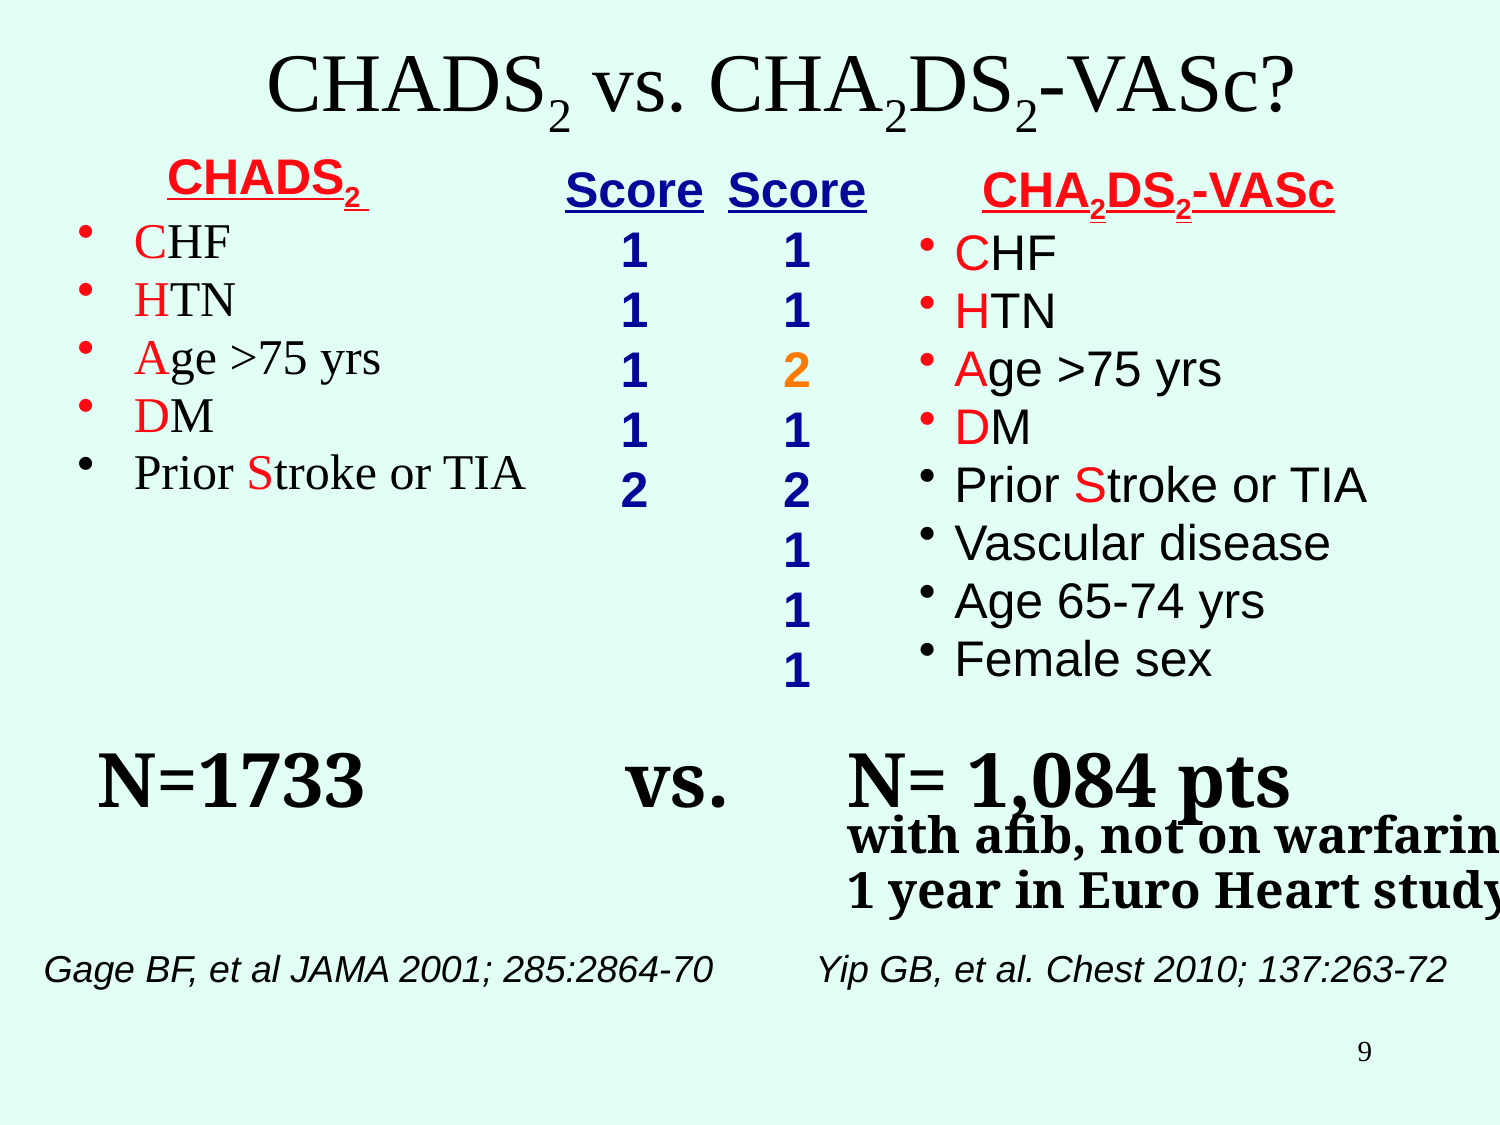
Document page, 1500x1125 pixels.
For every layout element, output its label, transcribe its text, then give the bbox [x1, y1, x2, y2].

title CHADS2 vs. CHA2DS2-VASc? [137, 0, 1425, 163]
text_box Yip GB, et al. Chest 2010; 137:263-72 [800, 937, 1463, 998]
text_box Score 1 1 1 1 2 [550, 149, 712, 525]
text_box CHA2DS2-VASc [967, 149, 1351, 224]
text_box Score 1 1 2 1 2 1 1 1 [712, 149, 882, 705]
text_box CHF HTN Age >75 yrs DM Prior Stroke or TIA Vascular disease Age 65-74 yrs Female sex [904, 224, 1383, 724]
list CHF HTN Age >75 yrs DM Prior Stroke or TIA [62, 212, 613, 563]
slide_number 9 [1074, 1025, 1388, 1100]
text_box N=1733 vs. N= 1,084 pts with afib, not on warfarin 1 year in Euro Heart study [82, 724, 1500, 928]
text_box CHADS2 [152, 137, 384, 221]
text_box Gage BF, et al JAMA 2001; 285:2864-70 [28, 937, 729, 998]
